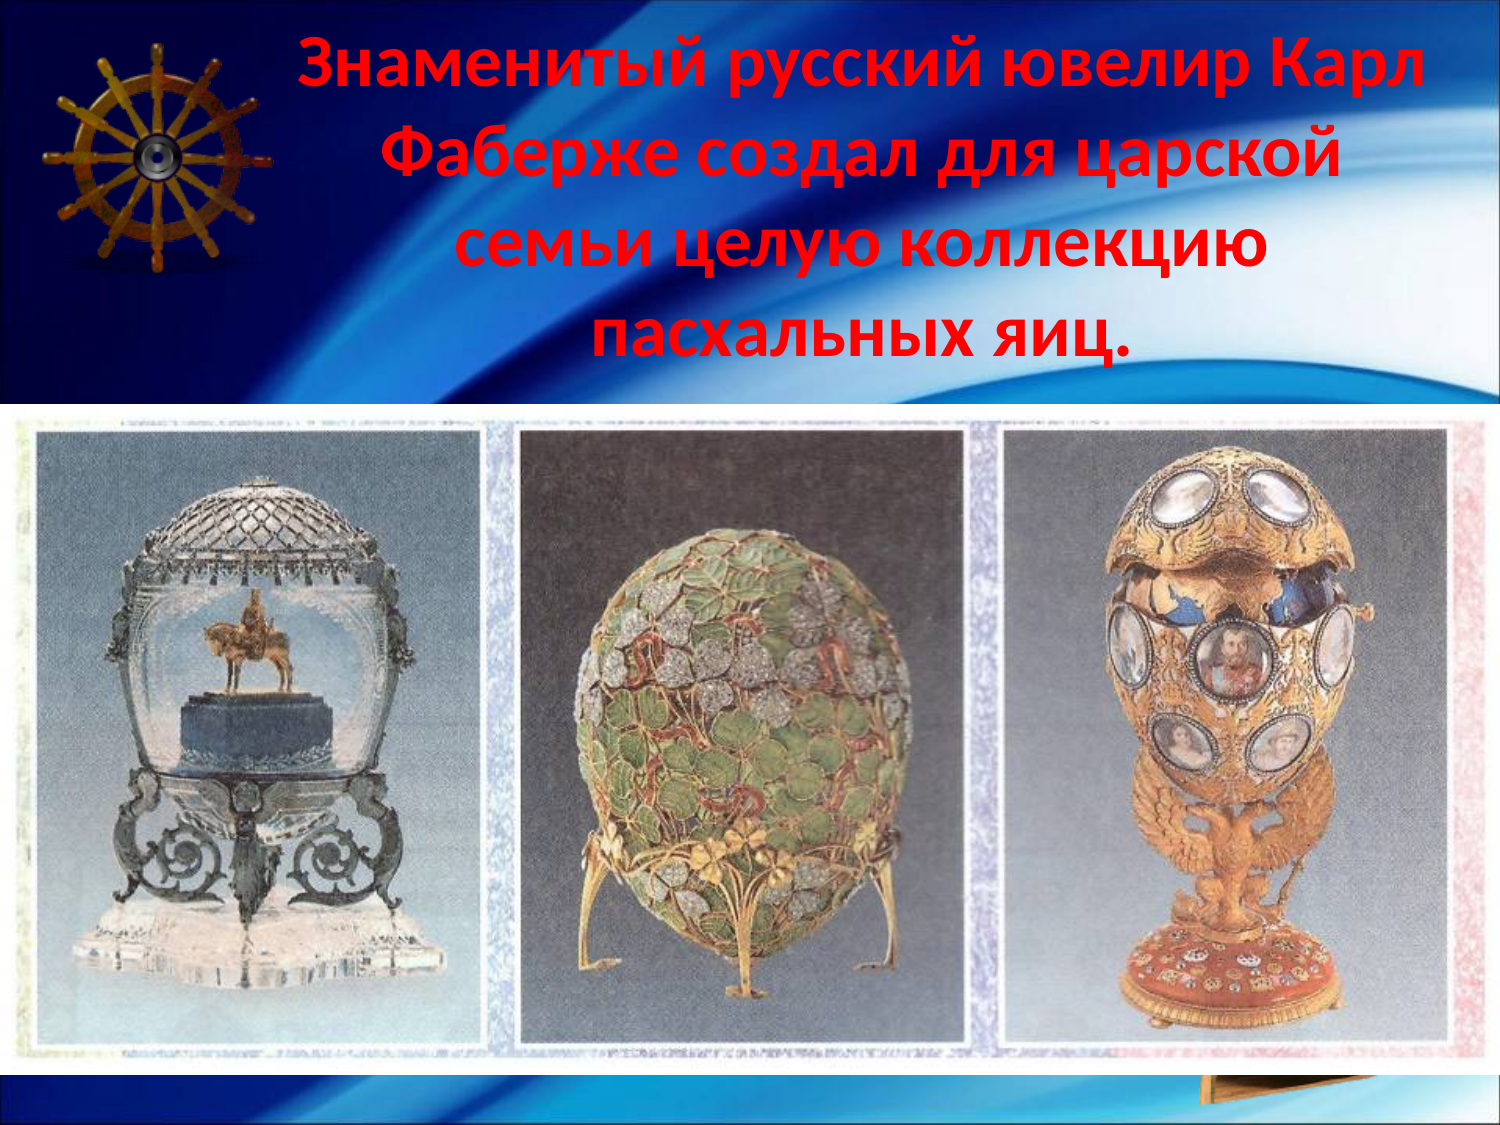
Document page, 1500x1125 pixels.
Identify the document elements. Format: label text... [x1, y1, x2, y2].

picture [0, 0, 1500, 1125]
title Знаменитый русский ювелир Карл Фаберже создал для царской семьи целую коллекцию пасхальных яиц. [265, 44, 1460, 339]
